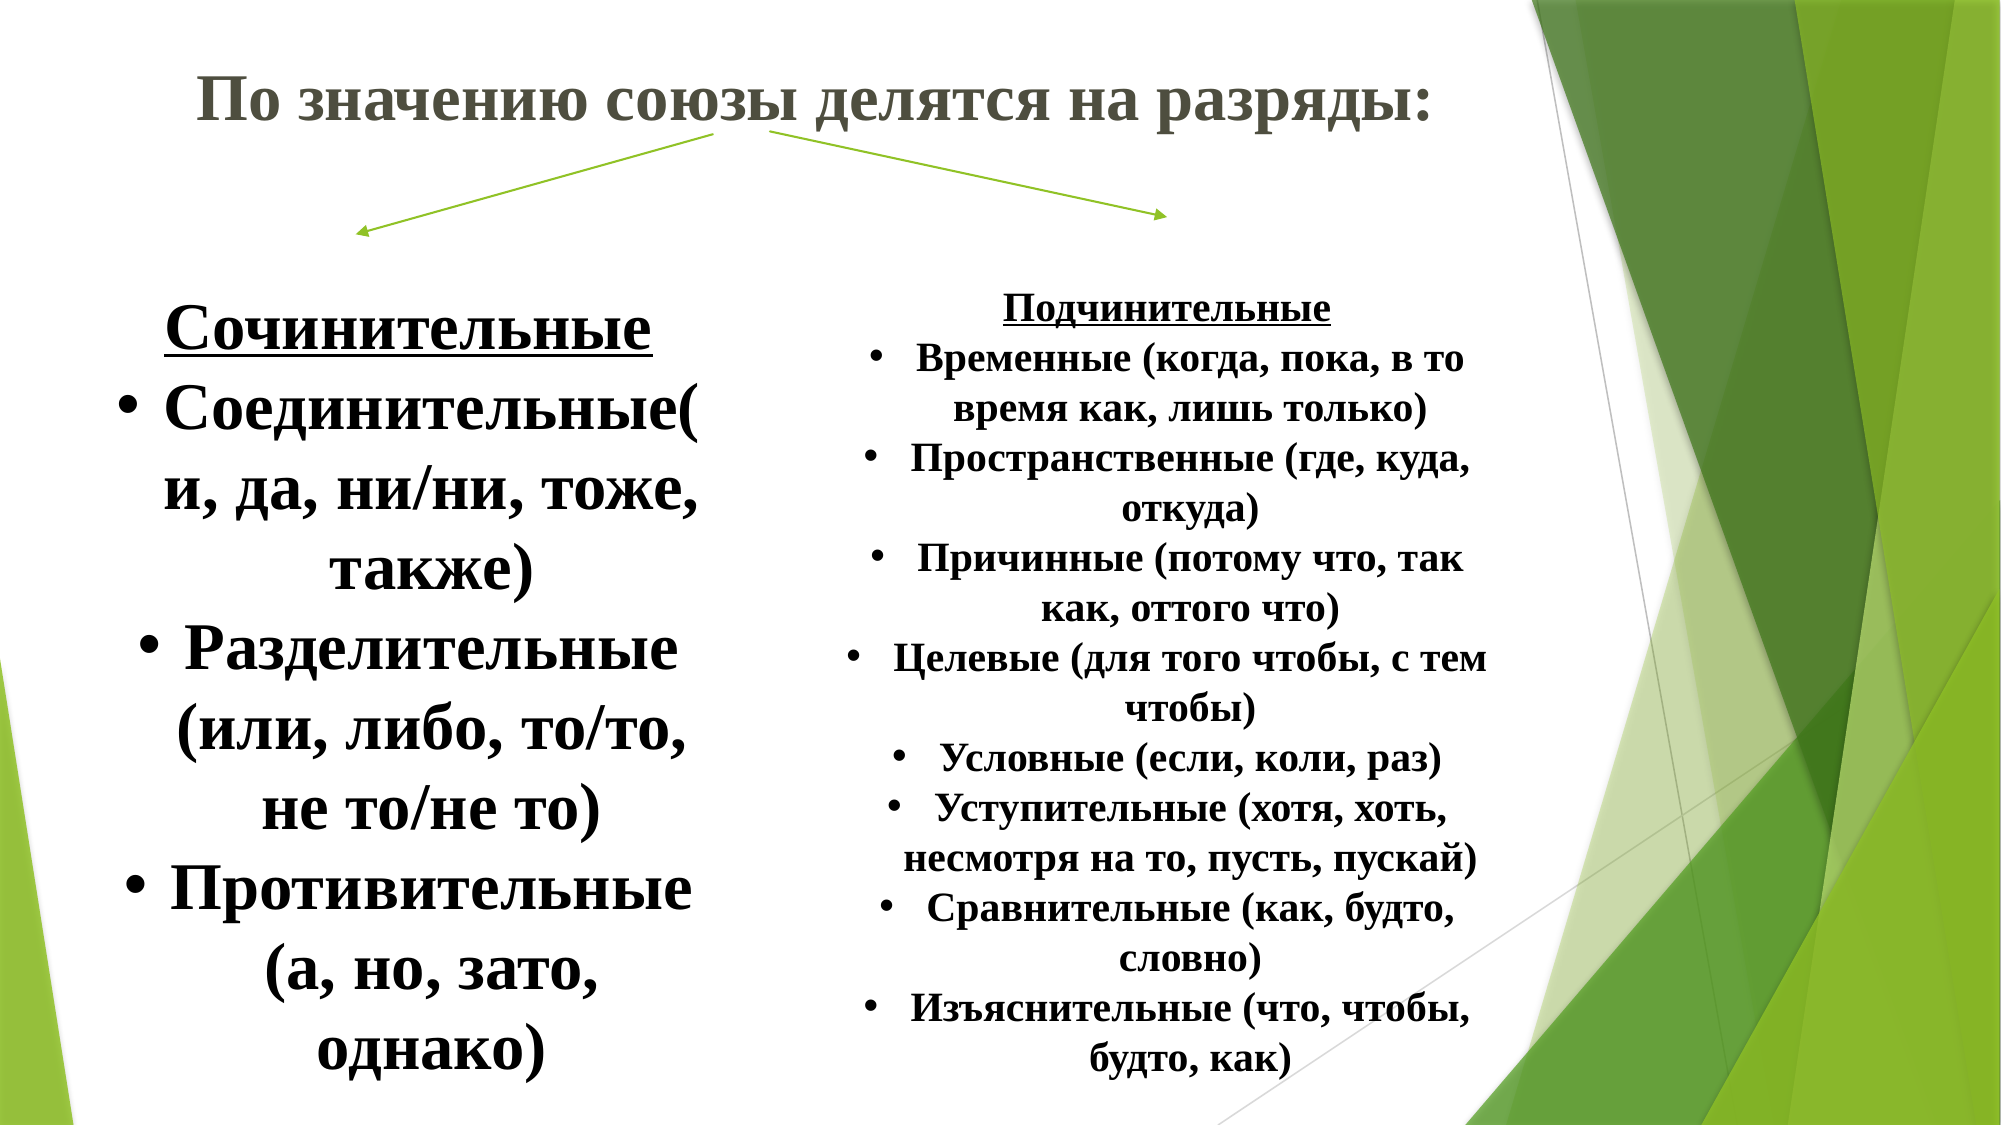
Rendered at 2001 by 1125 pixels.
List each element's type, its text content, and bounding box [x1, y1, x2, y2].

list По значению союзы делятся на разряды: [111, 45, 1522, 991]
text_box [769, 130, 1168, 218]
text_box Подчинительные Временные (когда, пока, в то время как, лишь только) Пространственные (где, куда, откуда) Причинные (потому что, так как, оттого что) Целевые (для того чтобы, с тем чтобы) Условные (если, коли, раз) Уступительные (хотя, хоть, несмотря на то, пусть, пускай) Сравнительные (как, будто, словно) Изъяснительные (что, чтобы, будто, как) [823, 272, 1511, 1088]
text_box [355, 133, 714, 235]
text_box Сочинительные Соединительные(и, да, ни/ни, тоже, также) Разделительные (или, либо, то/то, не то/не то) Противительные (а, но, зато, однако) [90, 275, 728, 1090]
